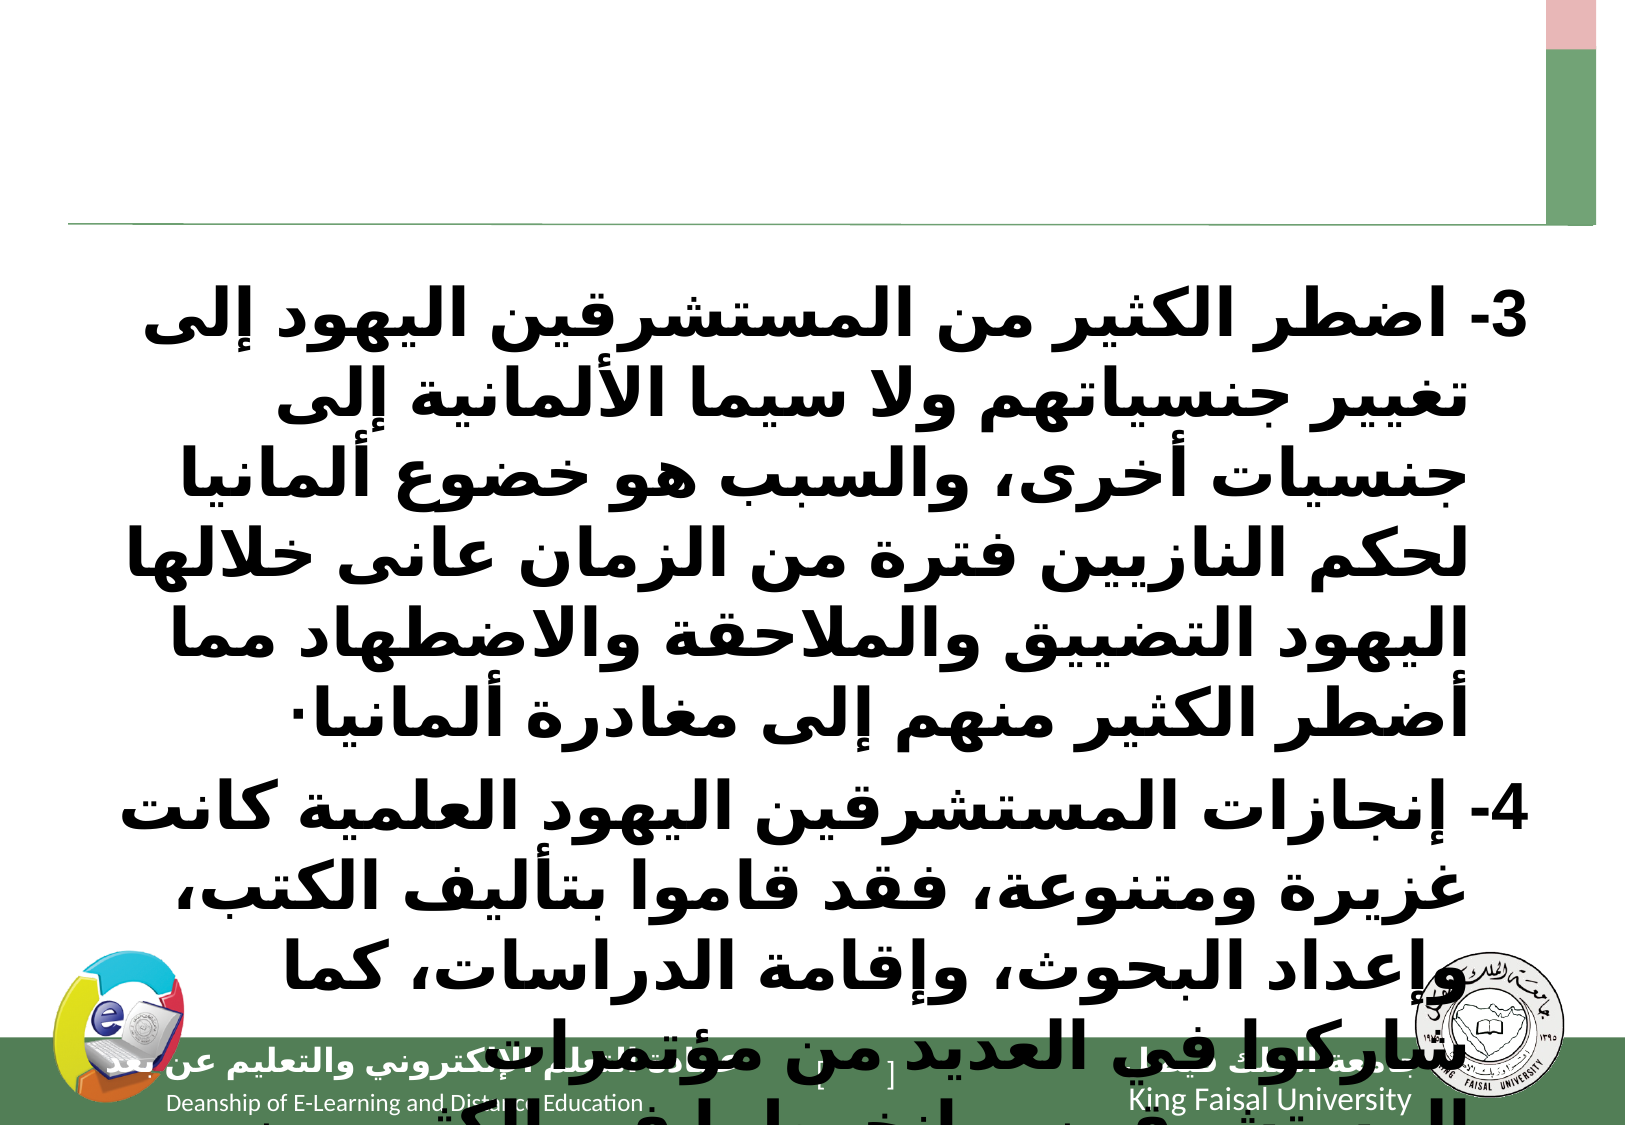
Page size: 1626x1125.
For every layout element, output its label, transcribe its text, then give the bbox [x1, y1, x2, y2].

picture [50, 949, 188, 1104]
picture [1412, 949, 1567, 1100]
picture [170, 1097, 178, 1104]
list 3- اضطر الكثير من المستشرقين اليهود إلى تغيير جنسياتهم ولا سيما الألمانية إلى جنسيات أخرى، والسبب هو خضوع ألمانيا لحكم النازيين فترة من الزمان عانى خلالها اليهود التضييق والملاحقة والاضطهاد مما أضطر الكثير منهم إلى مغادرة ألمانيا· 4- إنجازات المستشرقين اليهود العلمية كانت غزيرة ومتنوعة، فقد قاموا بتأليف الكتب، وإعداد البحوث، وإقامة الدراسات، كما شاركوا في العديد من مؤتمرات المستشرقين، وانخرطوا في الكثير من الجمعيات والمجامع، التي بسببها أنضووا تحت إطار الحركة الاستشراقية، فهم لم يتركوا وسيلة لنشر آرائهم وبث أفكارهم إلا ولجوها· [80, 262, 1544, 1006]
